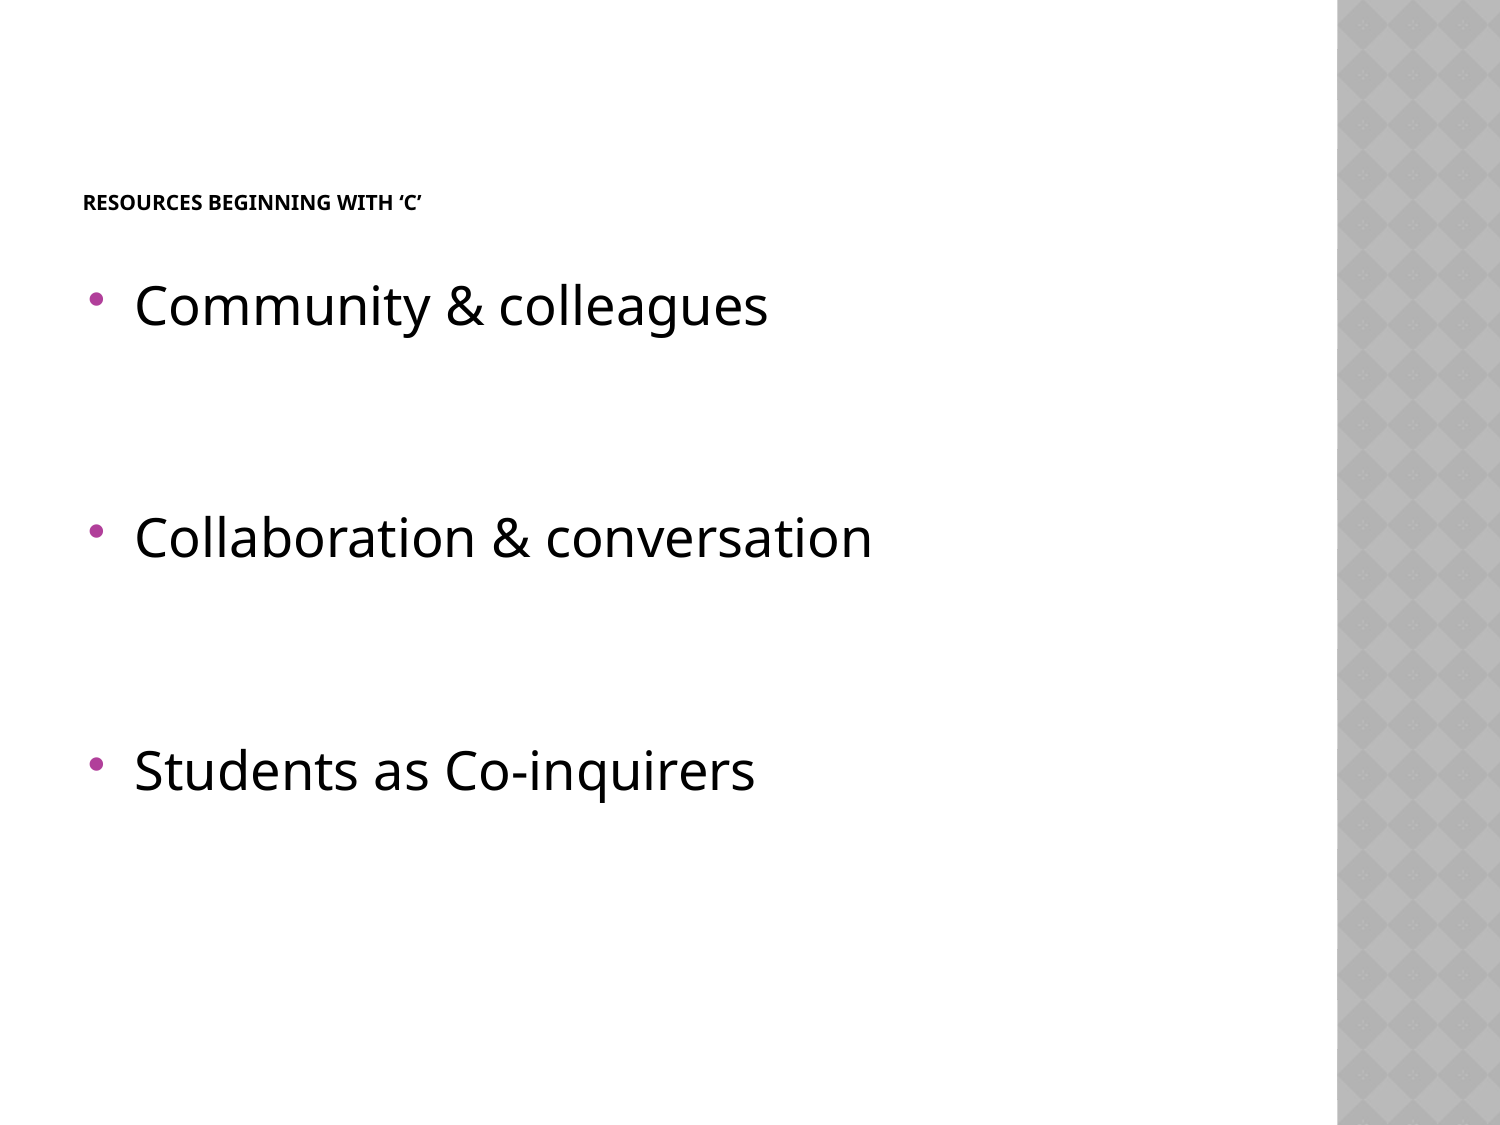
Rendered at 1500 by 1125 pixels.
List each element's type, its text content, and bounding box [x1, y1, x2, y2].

title Resources beginning with ‘C’ [75, 37, 1263, 240]
list Community & colleagues Collaboration & conversation Students as Co-inquirers [75, 264, 1263, 1059]
